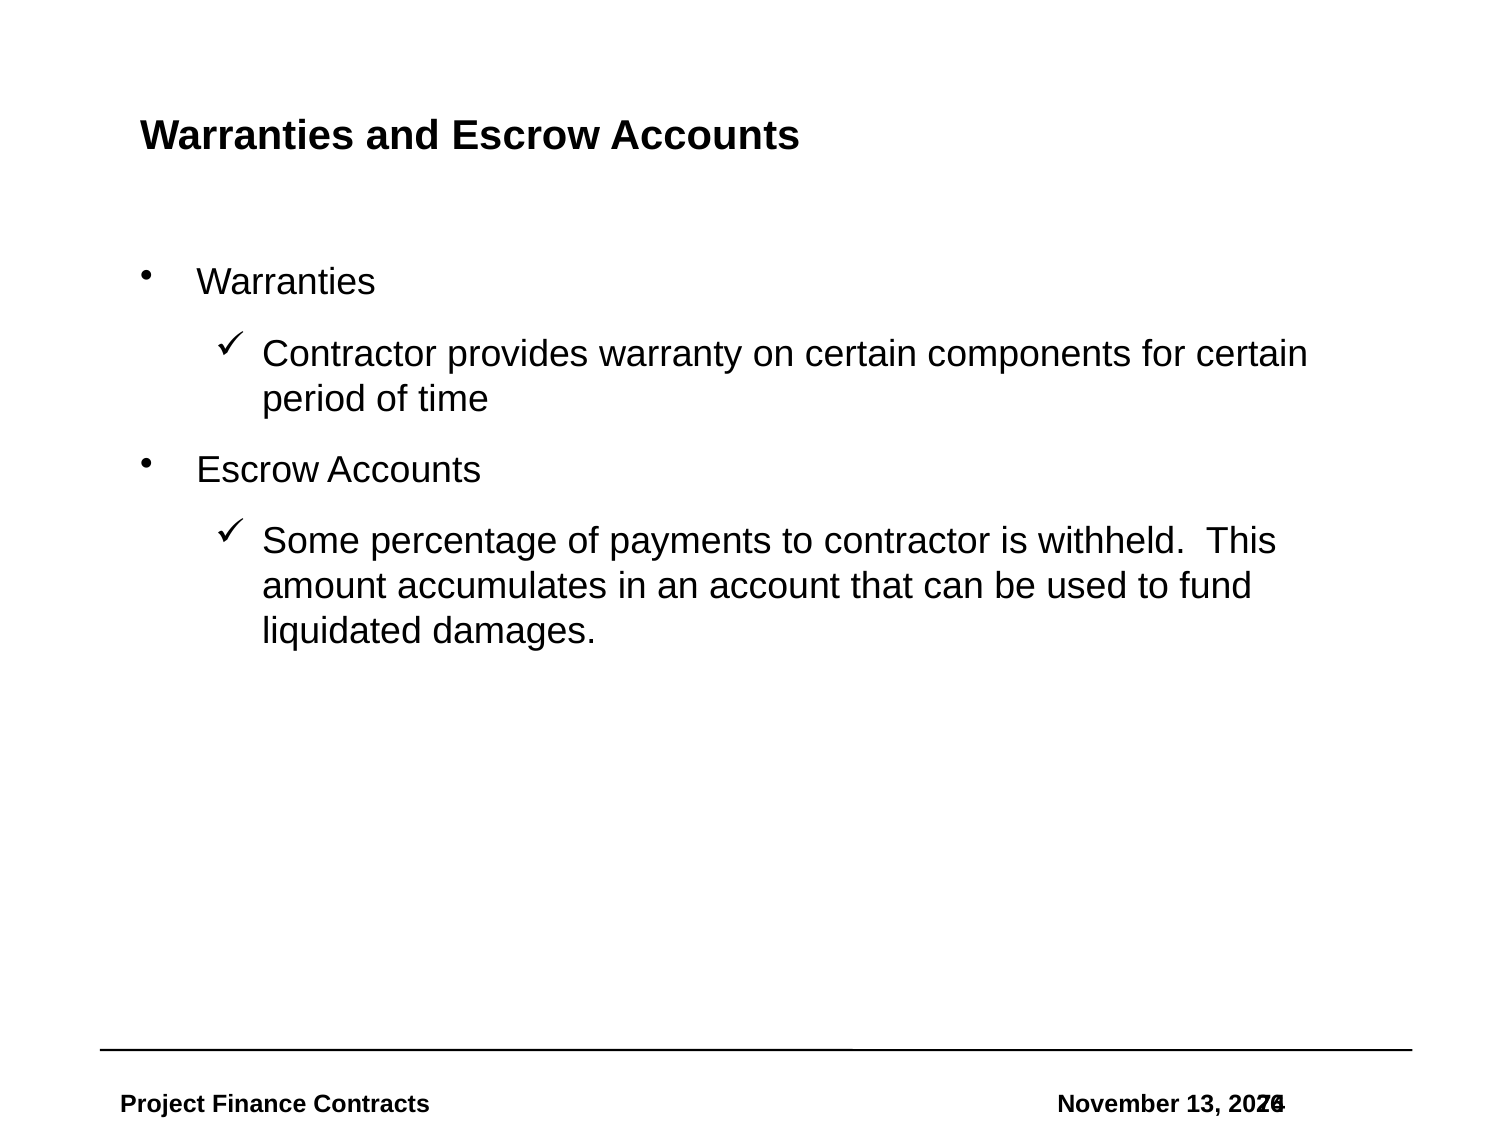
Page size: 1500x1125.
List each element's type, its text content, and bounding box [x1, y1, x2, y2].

list Warranties Contractor provides warranty on certain components for certain period of time Escrow Accounts Some percentage of payments to contractor is withheld. This amount accumulates in an account that can be used to fund liquidated damages. [124, 249, 1376, 1001]
title Warranties and Escrow Accounts [124, 99, 1288, 226]
